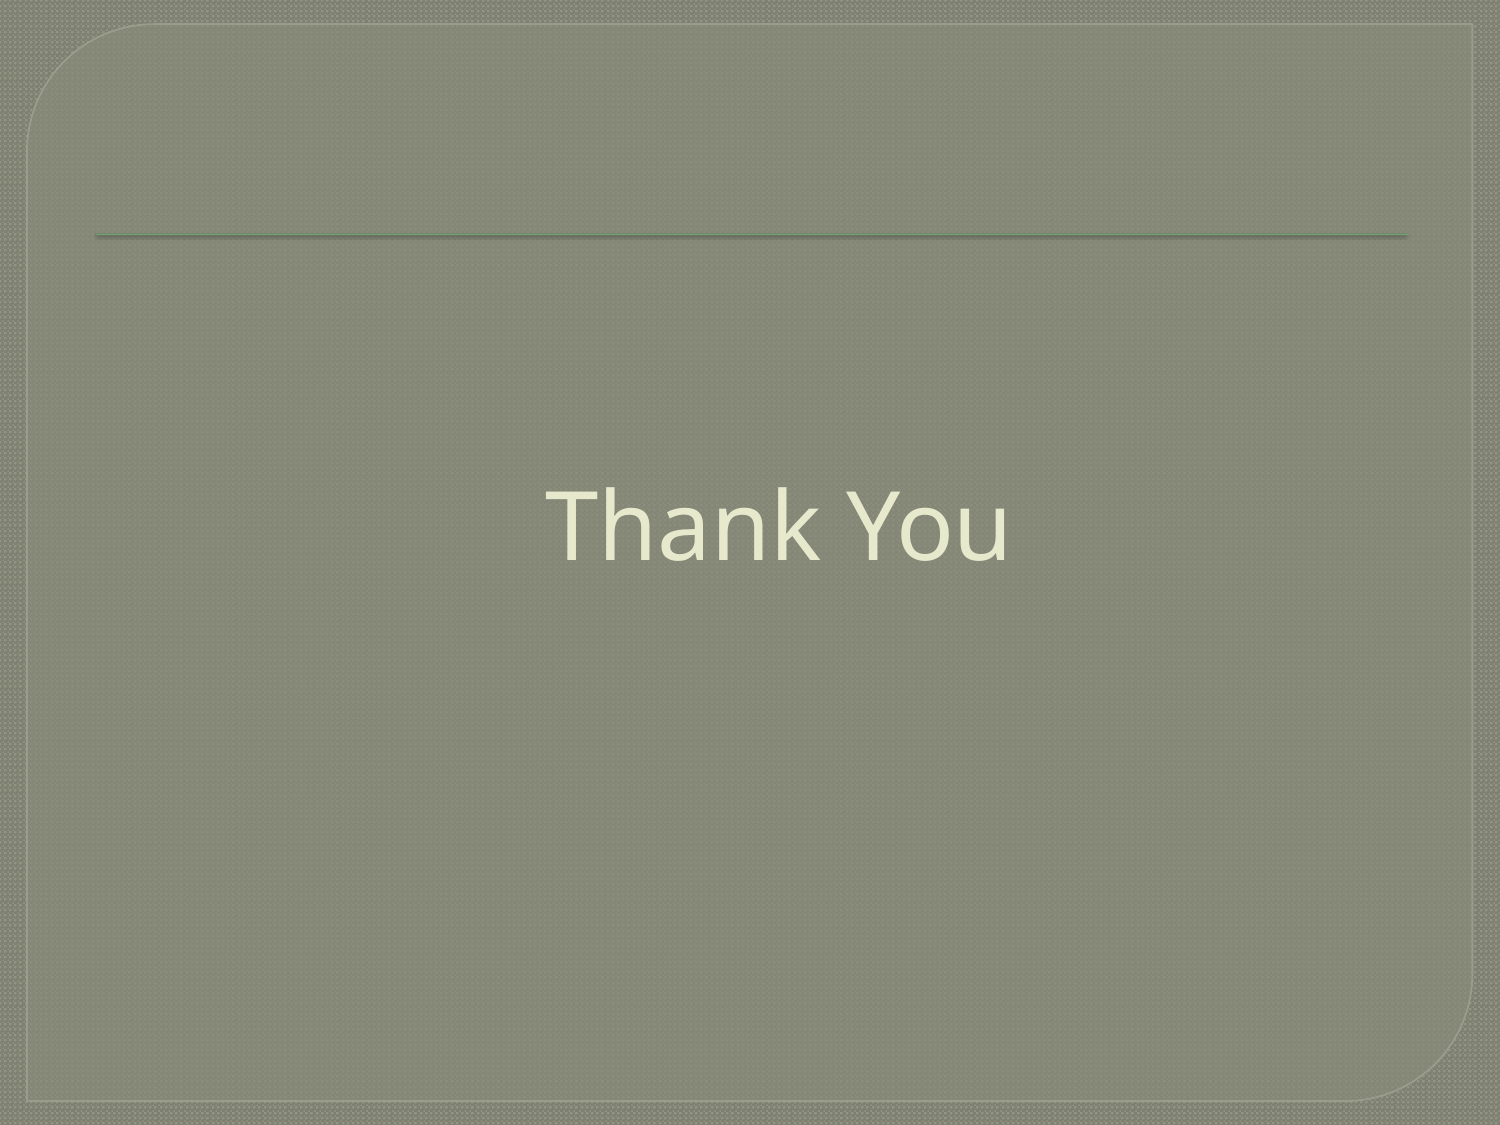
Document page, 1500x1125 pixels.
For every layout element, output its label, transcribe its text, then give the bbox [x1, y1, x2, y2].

title Thank You [99, 399, 1450, 588]
